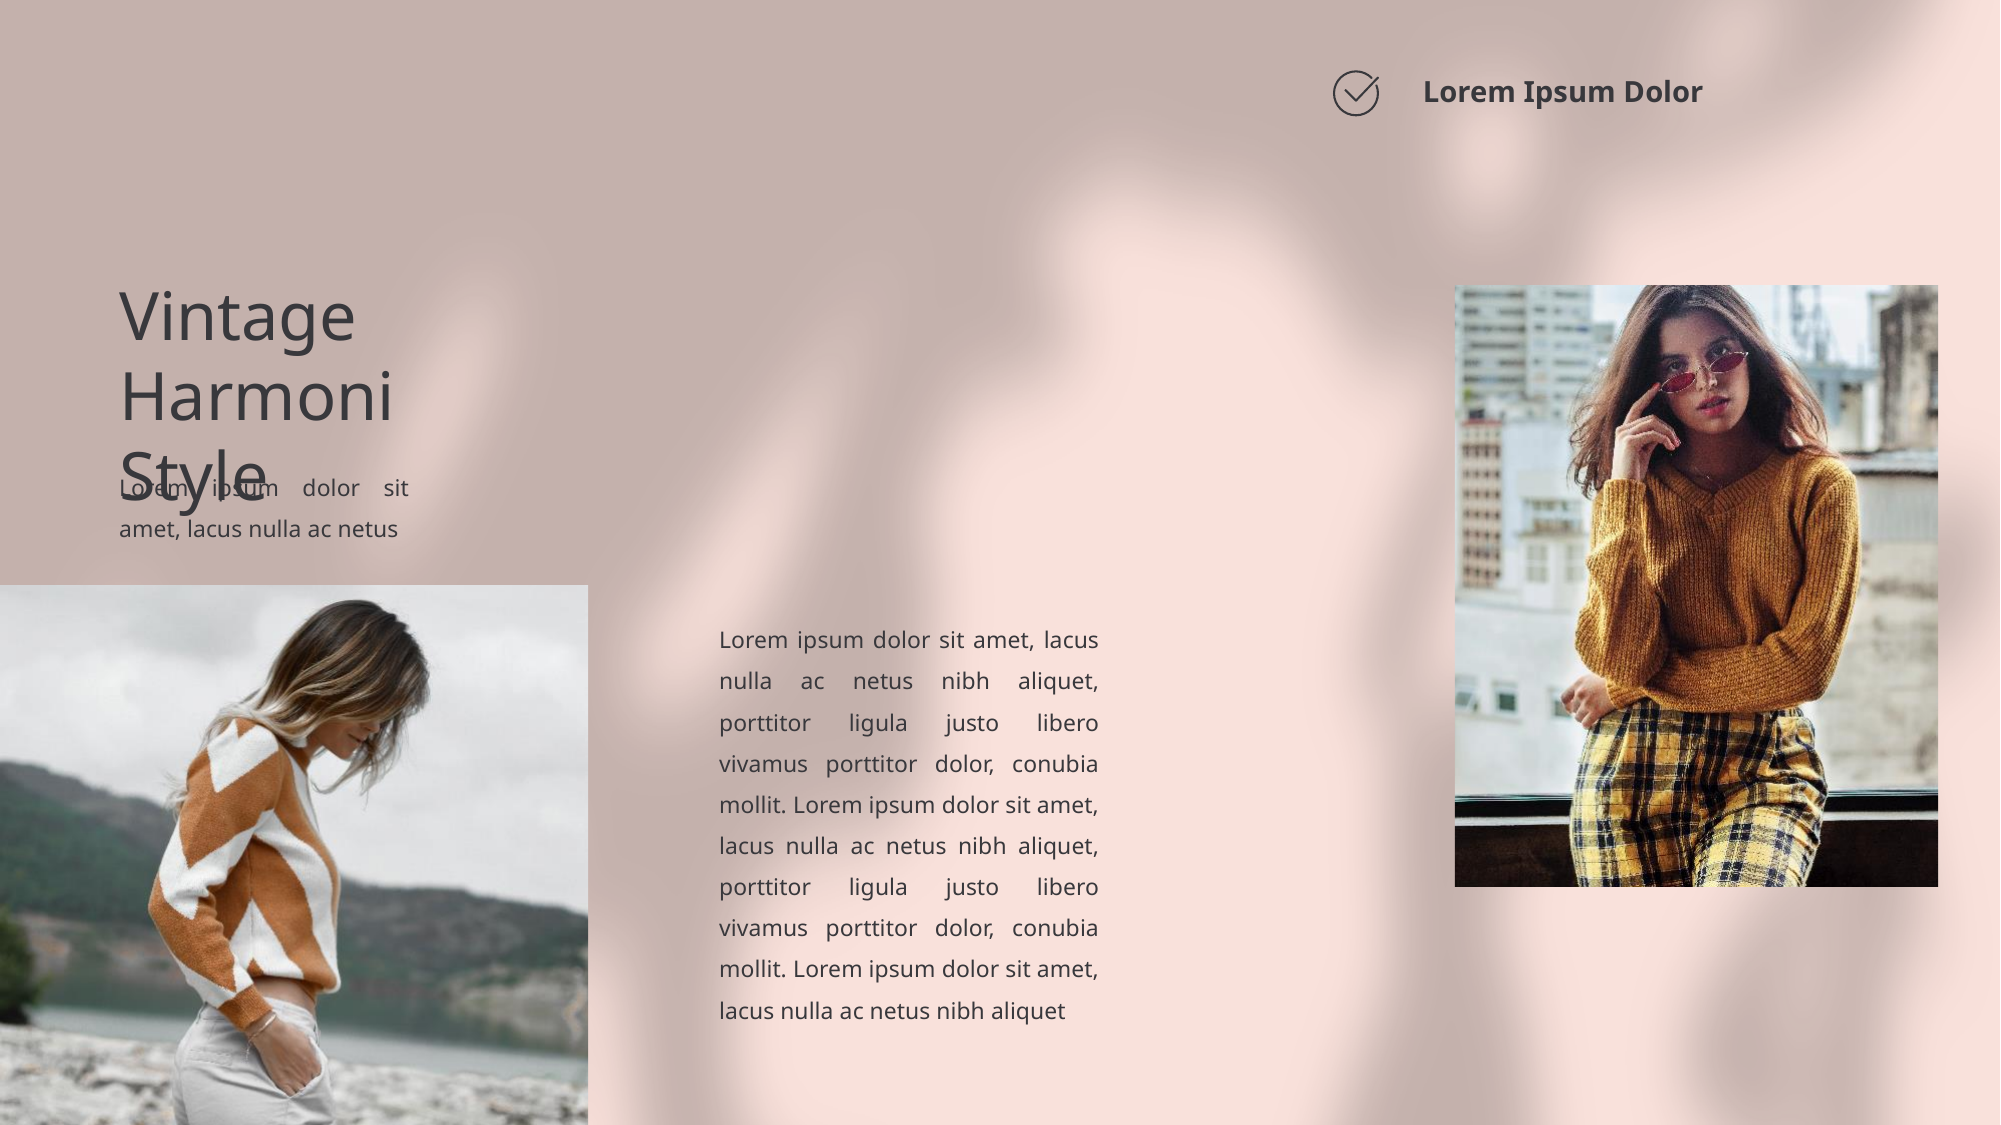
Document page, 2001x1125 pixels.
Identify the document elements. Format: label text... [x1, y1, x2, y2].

text_box Lorem ipsum dolor sit amet, lacus nulla ac netus [104, 452, 424, 550]
text_box [1332, 70, 1379, 117]
picture [1454, 285, 1939, 887]
picture [0, 585, 589, 1125]
text_box Vintage Harmoni Style [104, 266, 567, 396]
text_box Lorem ipsum dolor sit amet, lacus nulla ac netus nibh aliquet, porttitor ligula justo libero vivamus porttitor dolor, conubia mollit. Lorem ipsum dolor sit amet, lacus nulla ac netus nibh aliquet, porttitor ligula justo libero vivamus porttitor dolor, conubia mollit. Lorem ipsum dolor sit amet, lacus nulla ac netus nibh aliquet [704, 604, 1115, 1032]
text_box Lorem Ipsum Dolor [1408, 70, 1983, 138]
